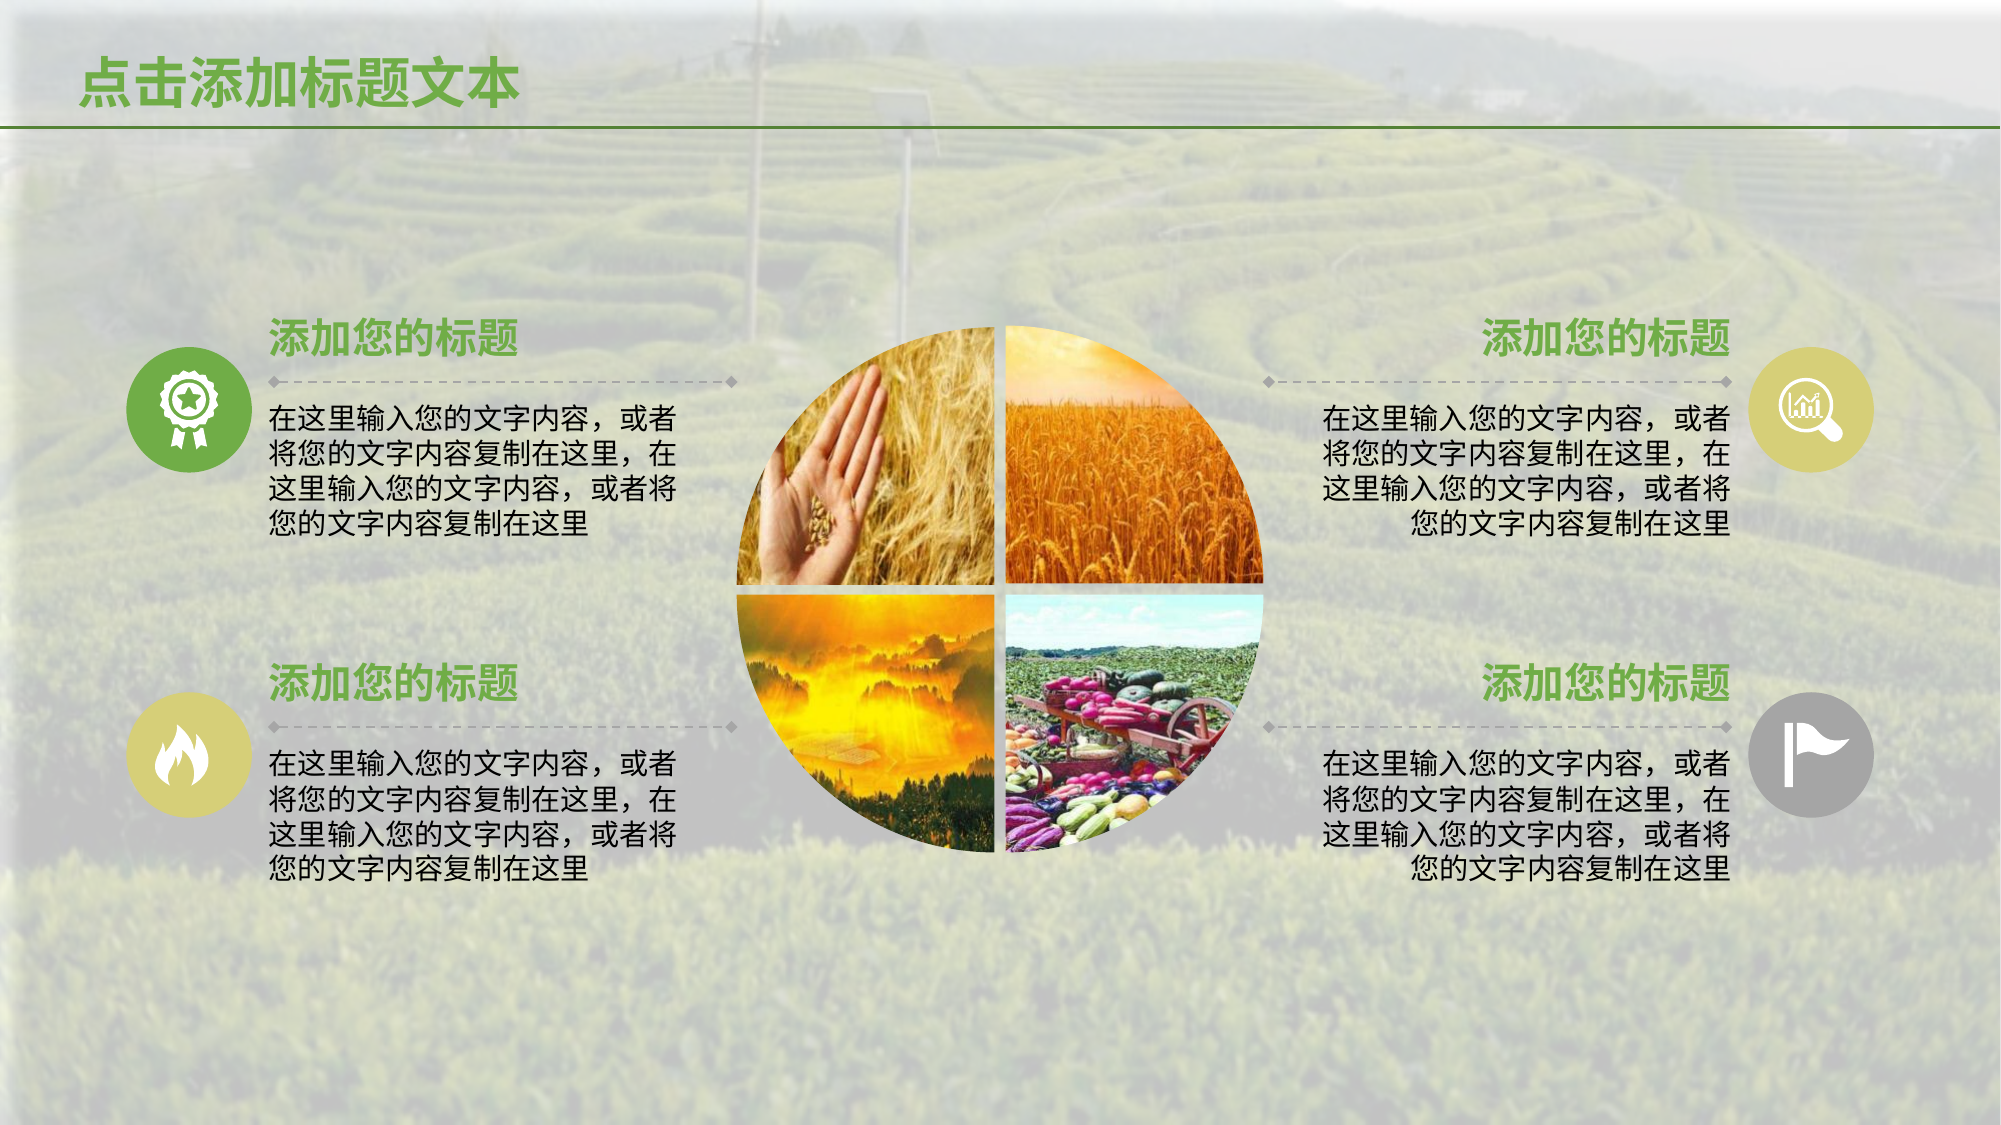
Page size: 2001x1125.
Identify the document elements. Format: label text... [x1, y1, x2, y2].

text_box [1004, 324, 1265, 585]
text_box 添加您的标题 [253, 649, 579, 715]
text_box 在这里输入您的文字内容，或者将您的文字内容复制在这里，在这里输入您的文字内容，或者将您的文字内容复制在这里 [253, 393, 720, 548]
text_box 添加您的标题 [253, 304, 579, 370]
text_box 在这里输入您的文字内容，或者将您的文字内容复制在这里，在这里输入您的文字内容，或者将您的文字内容复制在这里 [1280, 393, 1747, 548]
text_box 在这里输入您的文字内容，或者将您的文字内容复制在这里，在这里输入您的文字内容，或者将您的文字内容复制在这里 [1280, 738, 1747, 893]
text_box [1748, 692, 1874, 818]
text_box 在这里输入您的文字内容，或者将您的文字内容复制在这里，在这里输入您的文字内容，或者将您的文字内容复制在这里 [253, 738, 720, 893]
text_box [126, 692, 252, 818]
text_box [1748, 347, 1874, 473]
text_box [735, 326, 996, 587]
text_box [126, 347, 252, 473]
text_box 添加您的标题 [1421, 304, 1747, 370]
text_box [735, 593, 996, 854]
text_box [1004, 593, 1265, 854]
text_box 添加您的标题 [1421, 649, 1747, 715]
text_box 点击添加标题文本 [63, 40, 537, 122]
